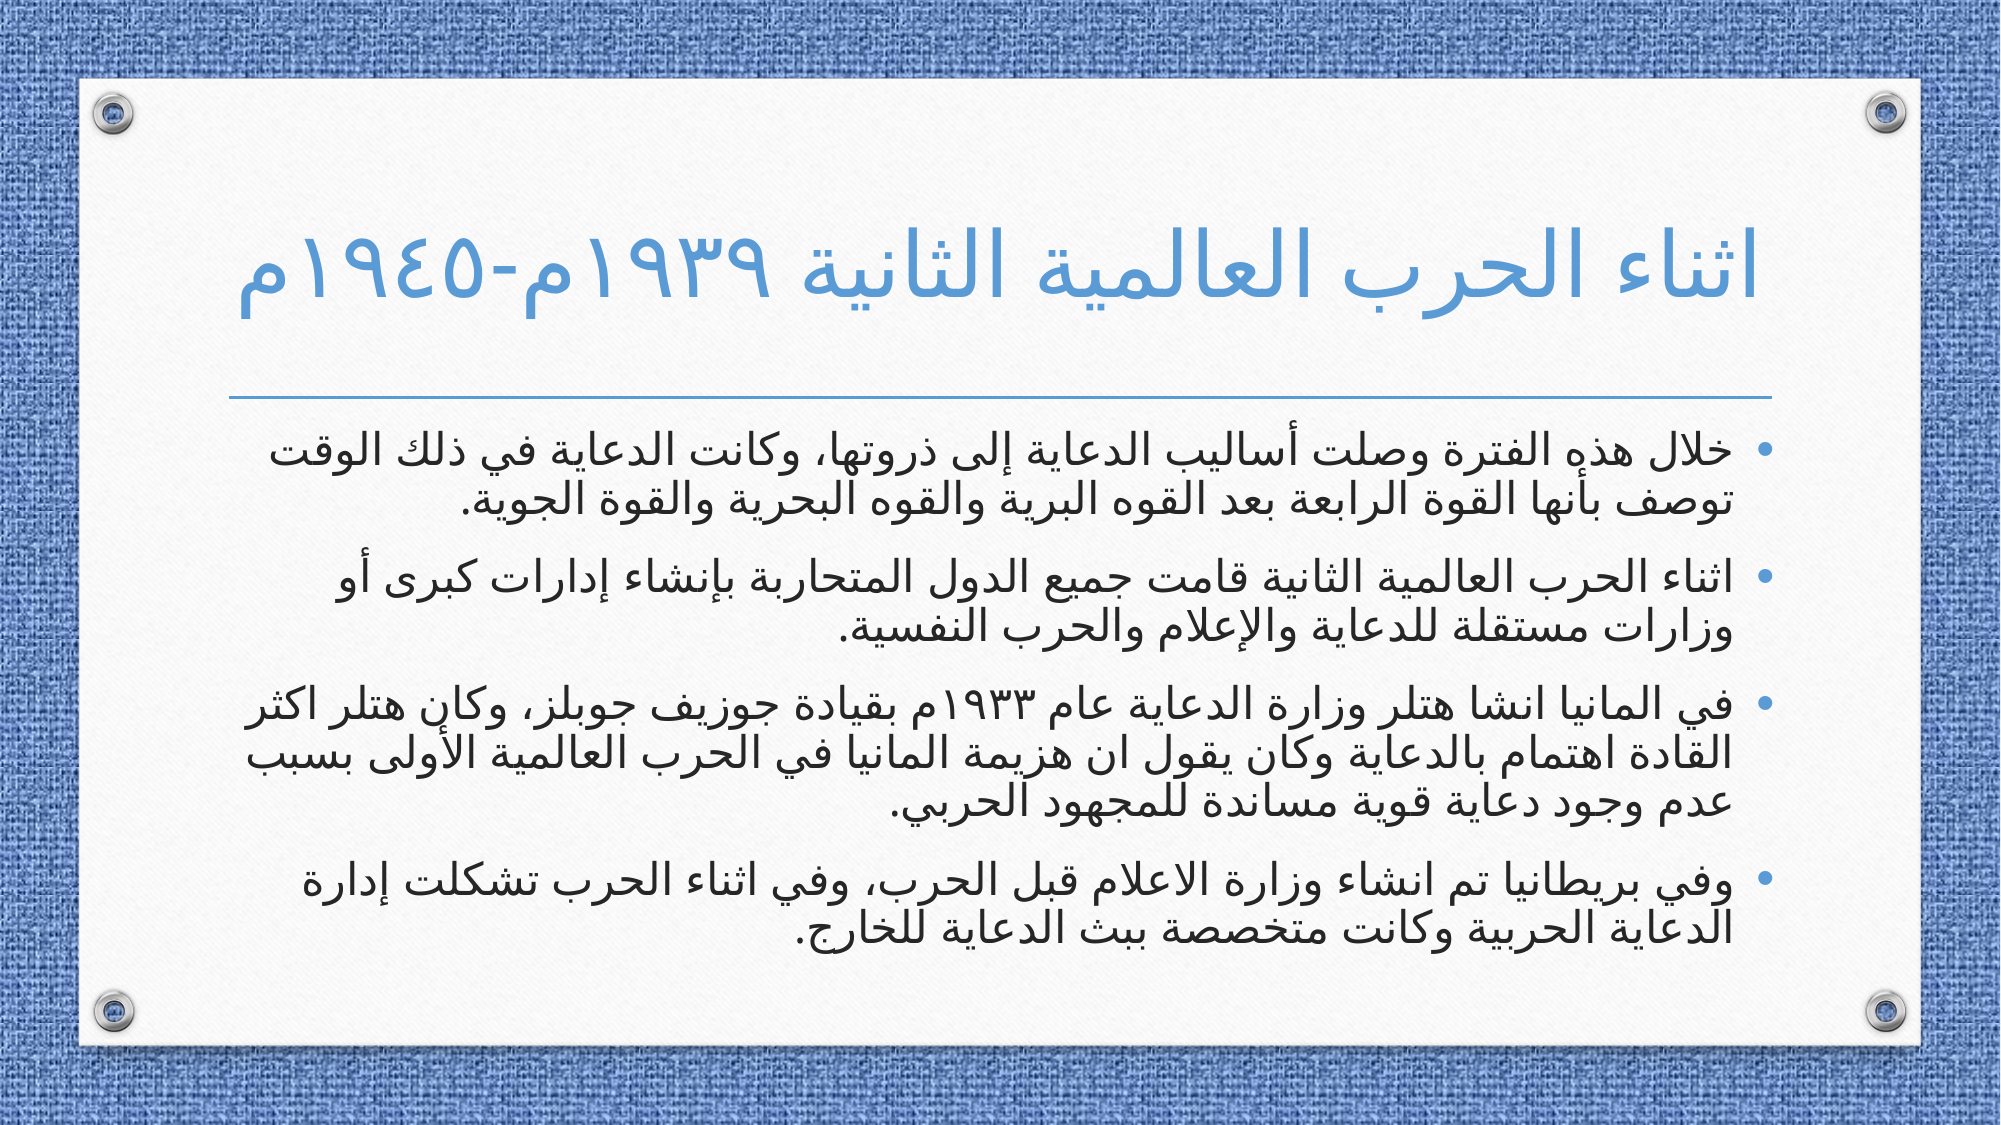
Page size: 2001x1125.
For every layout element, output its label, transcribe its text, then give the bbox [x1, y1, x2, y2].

list خلال هذه الفترة وصلت أساليب الدعاية إلى ذروتها، وكانت الدعاية في ذلك الوقت توصف بأنها القوة الرابعة بعد القوه البرية والقوه البحرية والقوة الجوية. اثناء الحرب العالمية الثانية قامت جميع الدول المتحاربة بإنشاء إدارات كبرى أو وزارات مستقلة للدعاية والإعلام والحرب النفسية. في المانيا انشا هتلر وزارة الدعاية عام ١٩٣٣م بقيادة جوزيف جوبلز، وكان هتلر اكثر القادة اهتمام بالدعاية وكان يقول ان هزيمة المانيا في الحرب العالمية الأولى بسبب عدم وجود دعاية قوية مساندة للمجهود الحربي. وفي بريطانيا تم انشاء وزارة الاعلام قبل الحرب، وفي اثناء الحرب تشكلت إدارة الدعاية الحربية وكانت متخصصة ببث الدعاية للخارج. [212, 419, 1788, 964]
picture [0, 0, 2001, 1125]
title اثناء الحرب العالمية الثانية ١٩٣٩م-١٩٤٥م [212, 161, 1788, 375]
